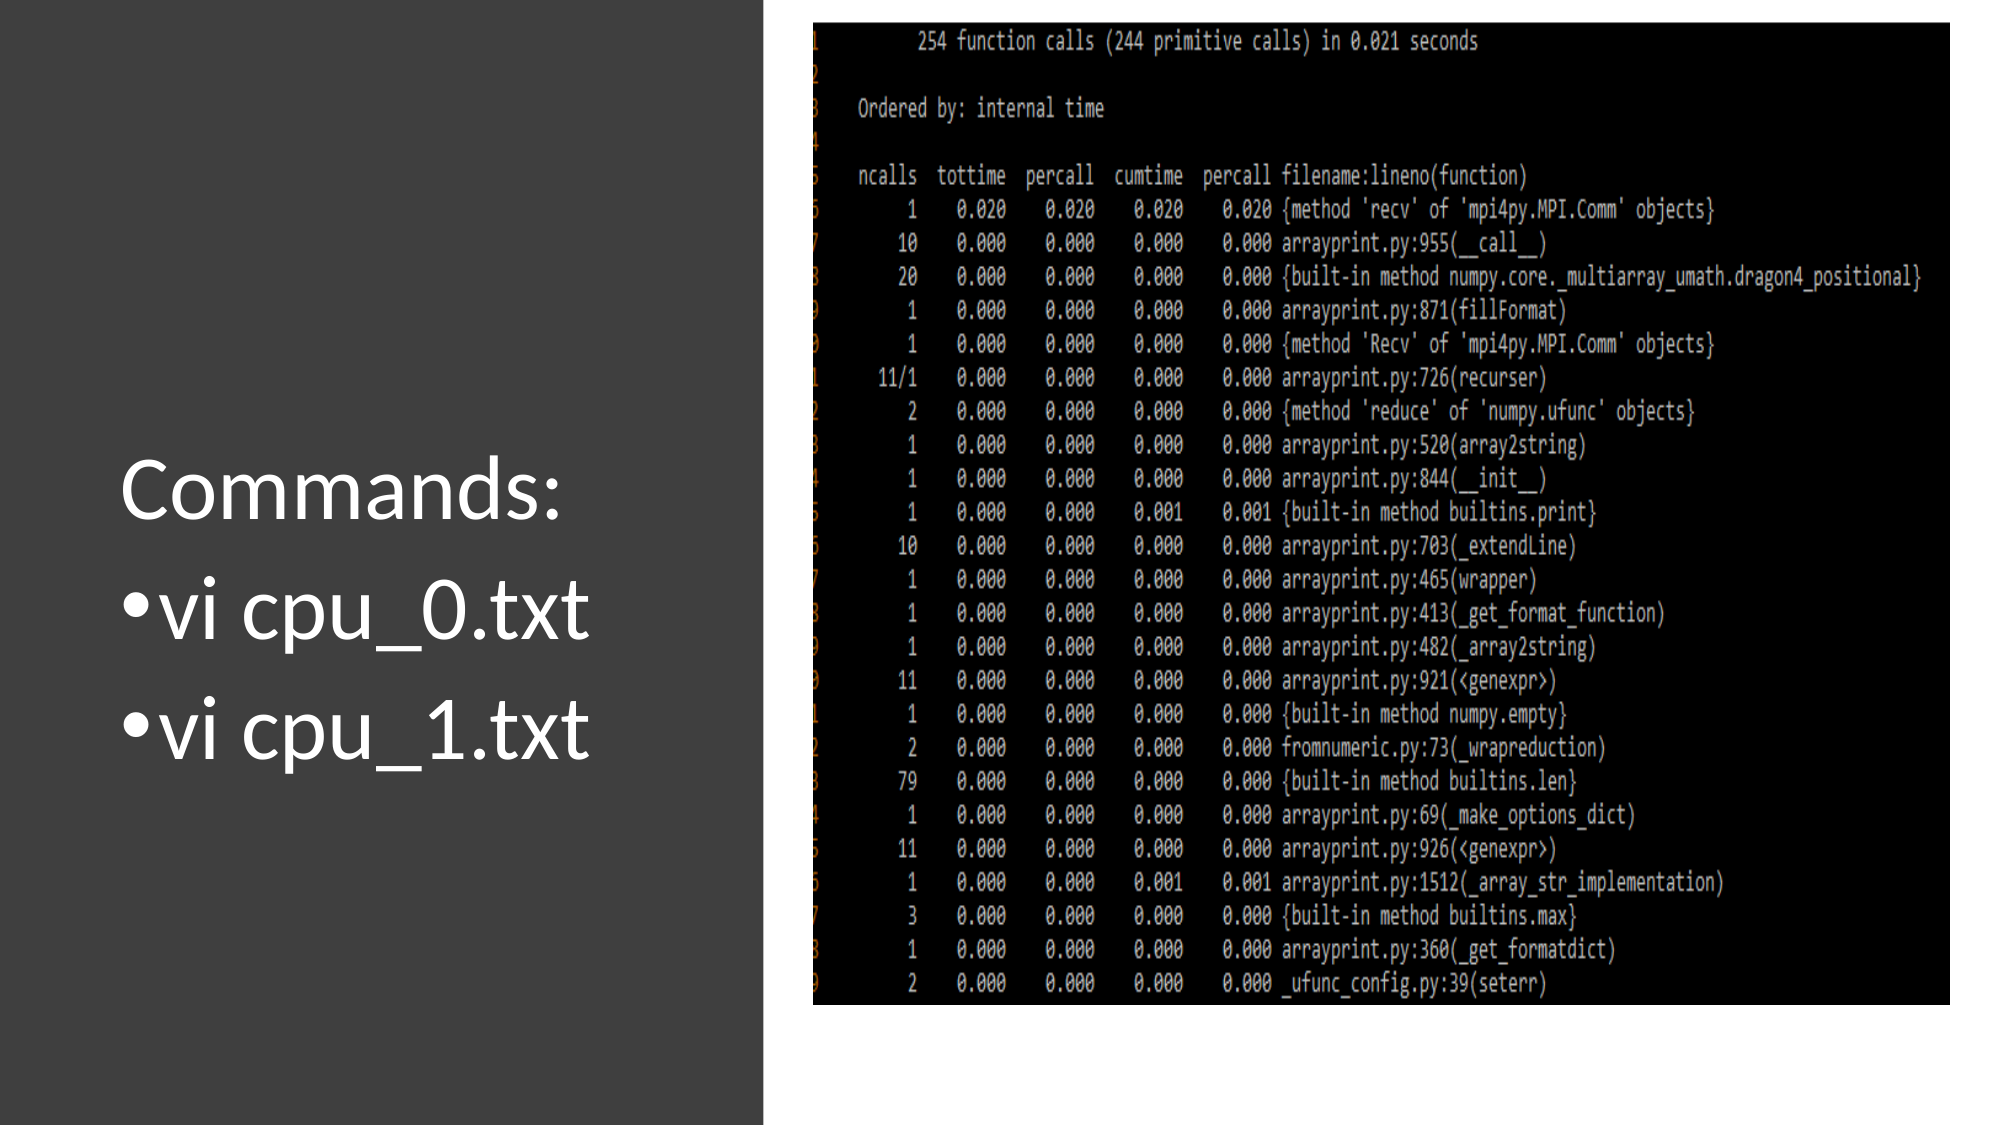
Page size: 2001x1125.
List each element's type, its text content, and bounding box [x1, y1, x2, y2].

picture [813, 21, 1950, 1005]
list Commands: vi cpu_0.txt vi cpu_1.txt [105, 432, 658, 994]
text_box [0, 0, 764, 1125]
